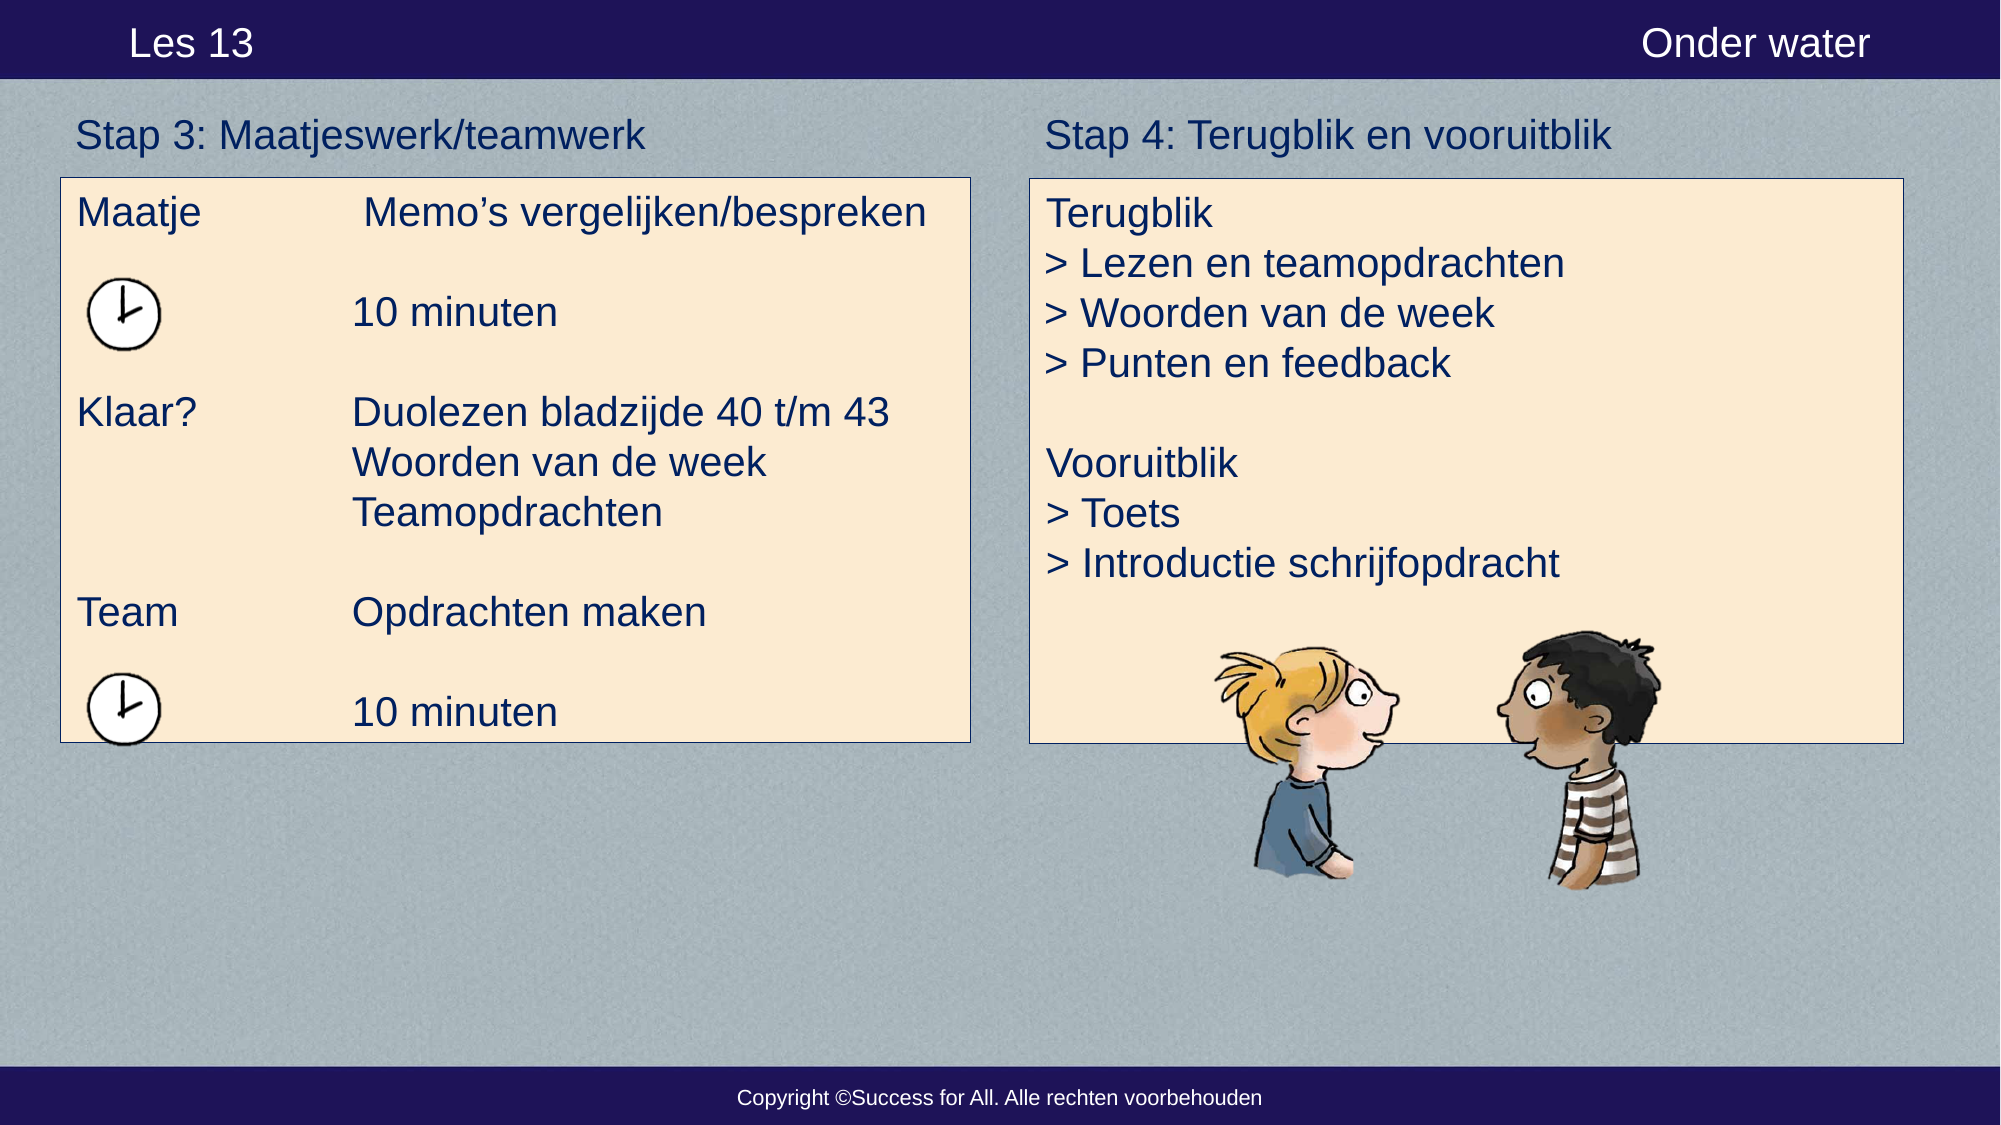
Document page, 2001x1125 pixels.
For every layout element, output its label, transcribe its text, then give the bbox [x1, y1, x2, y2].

text_box Onder water [999, 8, 1886, 73]
text_box Maatje Memo’s vergelijken/bespreken 10 minuten Klaar? Duolezen bladzijde 40 t/m 43 Woorden van de week Teamopdrachten Team Opdrachten maken 10 minuten [60, 177, 971, 743]
picture [0, 0, 2001, 1125]
text_box Stap 4: Terugblik en vooruitblik [1029, 100, 1822, 166]
text_box Les 13 [114, 8, 354, 73]
text_box Terugblik > Lezen en teamopdrachten > Woorden van de week > Punten en feedback Vooruitblik > Toets > Introductie schrijfopdracht [1029, 178, 1904, 744]
text_box Stap 3: Maatjeswerk/teamwerk [60, 100, 853, 166]
text_box Copyright ©Success for All. Alle rechten voorbehouden [0, 1076, 2000, 1125]
